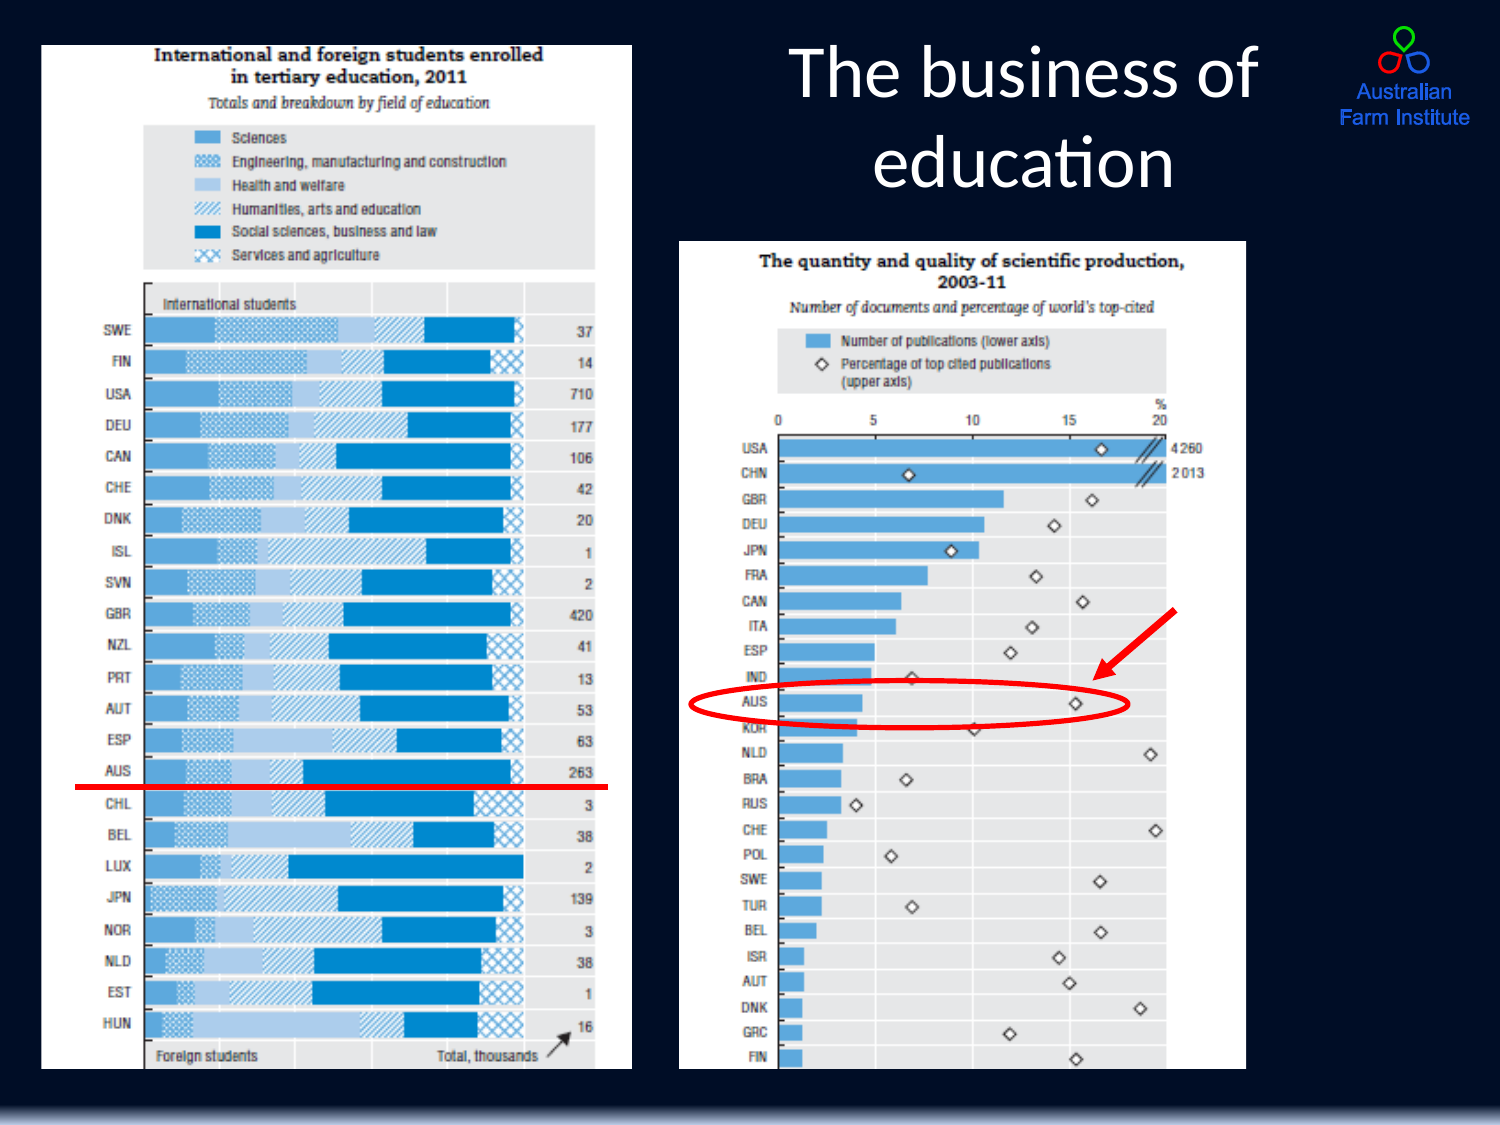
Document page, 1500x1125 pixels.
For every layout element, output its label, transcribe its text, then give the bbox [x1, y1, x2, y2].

title The business of education [639, 18, 1409, 207]
picture [41, 44, 633, 1069]
picture [678, 241, 1247, 1069]
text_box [1092, 609, 1176, 681]
